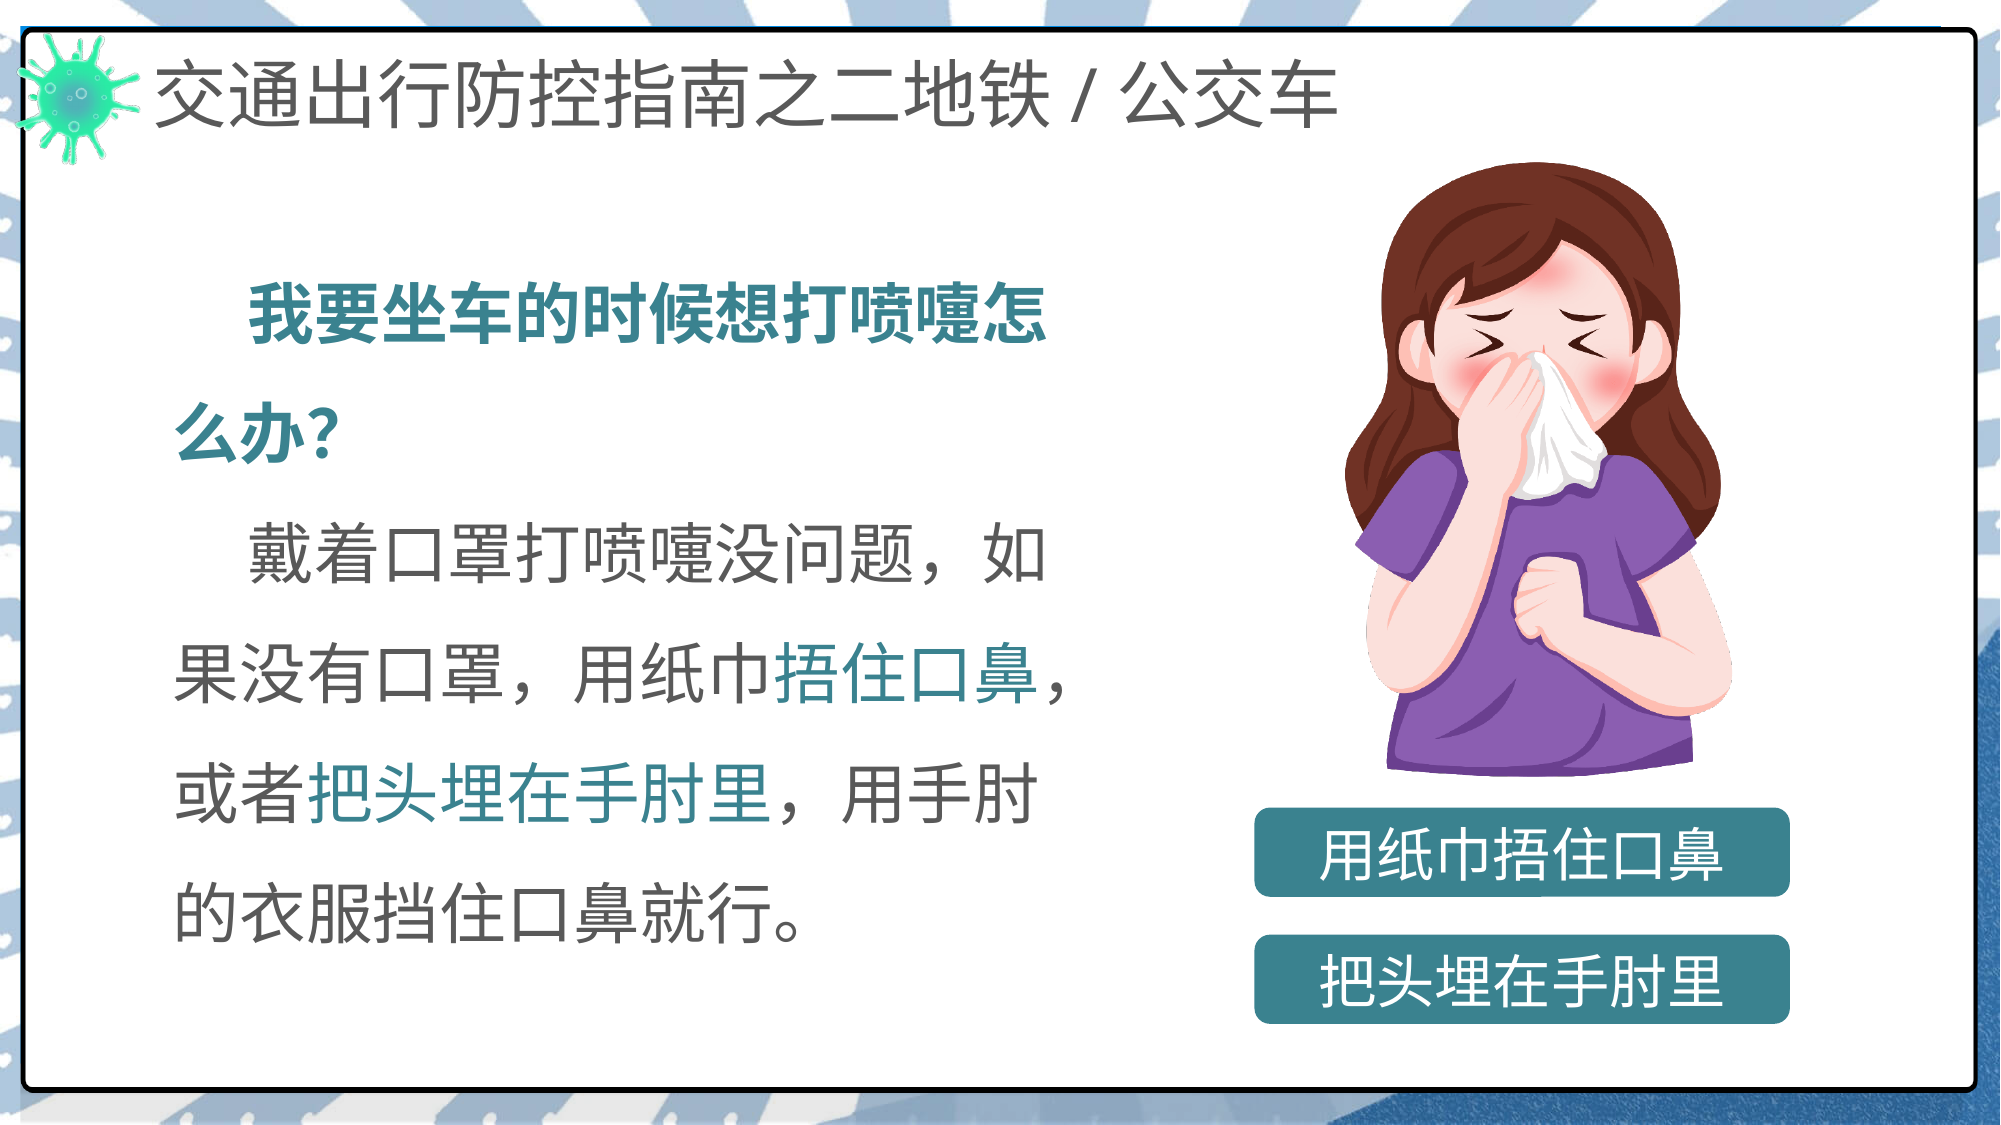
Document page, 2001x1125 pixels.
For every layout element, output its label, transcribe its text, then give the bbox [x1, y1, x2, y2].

text_box 我要坐车的时候想打喷嚏怎么办？ 戴着口罩打喷嚏没问题，如果没有口罩，用纸巾捂住口鼻，或者把头埋在手肘里，用手肘的衣服挡住口鼻就行。 [157, 224, 1069, 959]
text_box [1256, 889, 1788, 897]
text_box [1255, 934, 1789, 944]
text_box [0, 19, 1652, 168]
text_box 用纸巾捂住口鼻 [1240, 847, 1804, 889]
text_box [1256, 1016, 1788, 1024]
picture [0, 0, 2000, 1125]
text_box 把头埋在手肘里 [1240, 944, 1804, 1016]
